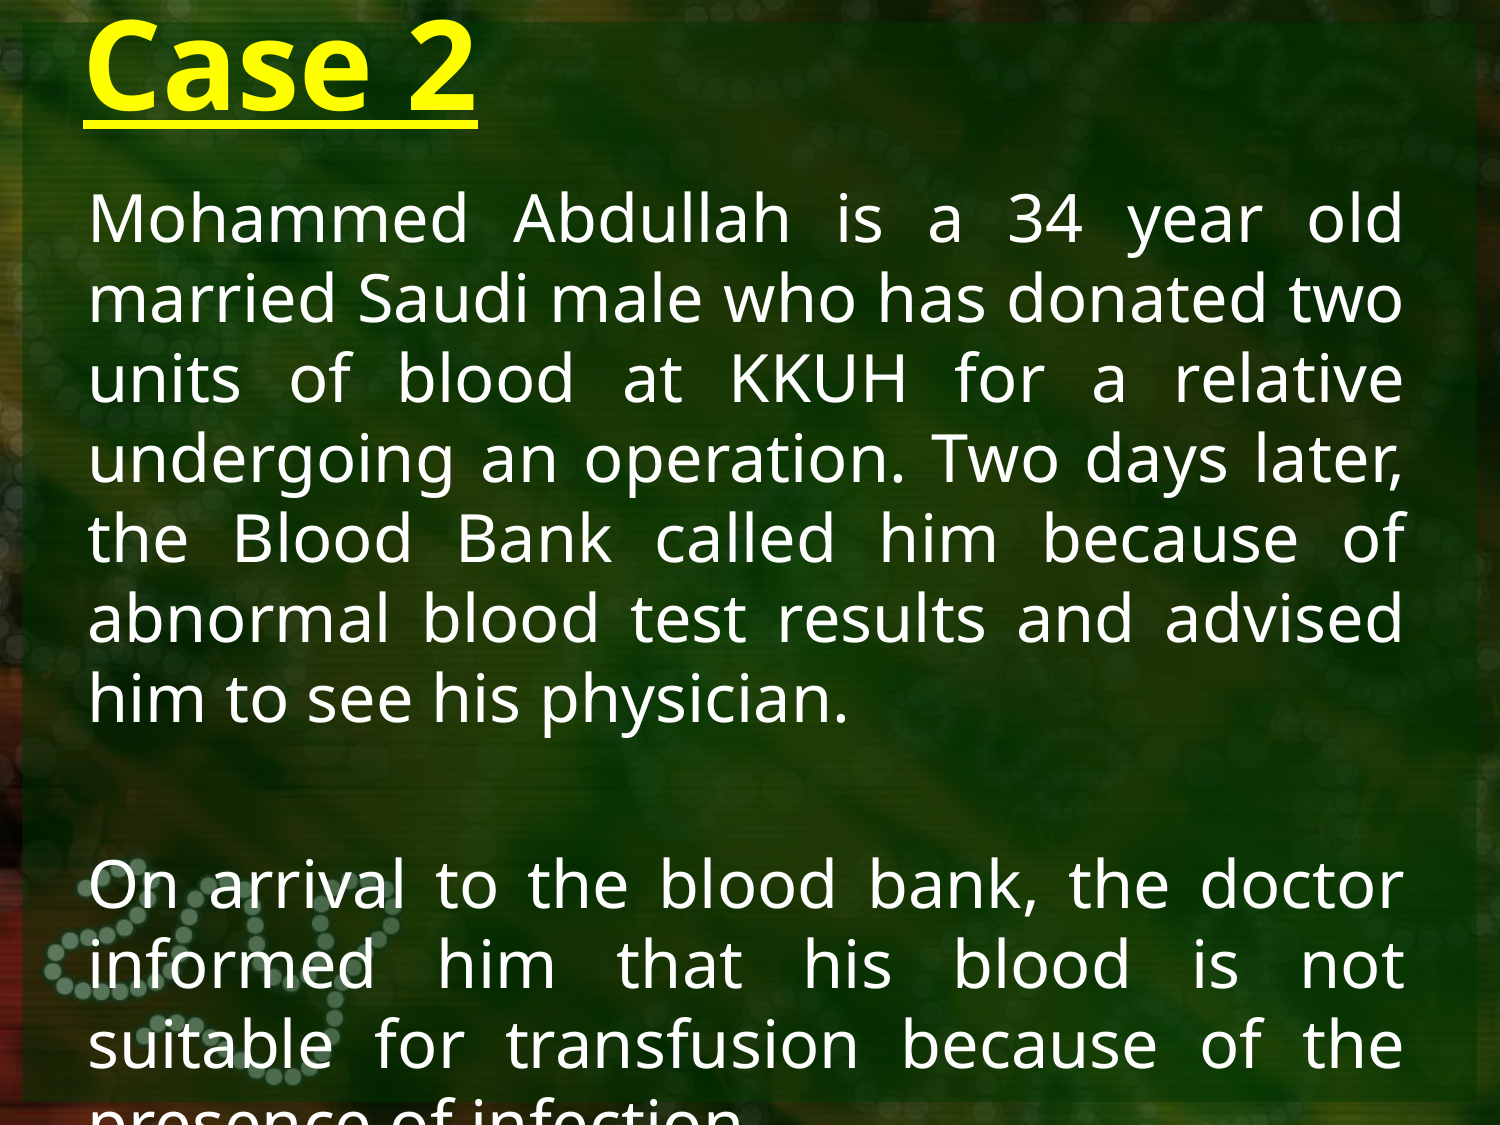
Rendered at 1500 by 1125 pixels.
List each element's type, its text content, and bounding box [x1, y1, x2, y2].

picture [0, 0, 1500, 1125]
list Mohammed Abdullah is a 34 year old married Saudi male who has donated two units of blood at KKUH for a relative undergoing an operation. Two days later, the Blood Bank called him because of abnormal blood test results and advised him to see his physician. On arrival to the blood bank, the doctor informed him that his blood is not suitable for transfusion because of the presence of infection. [72, 167, 1423, 911]
title Case 2 [67, 105, 1418, 294]
